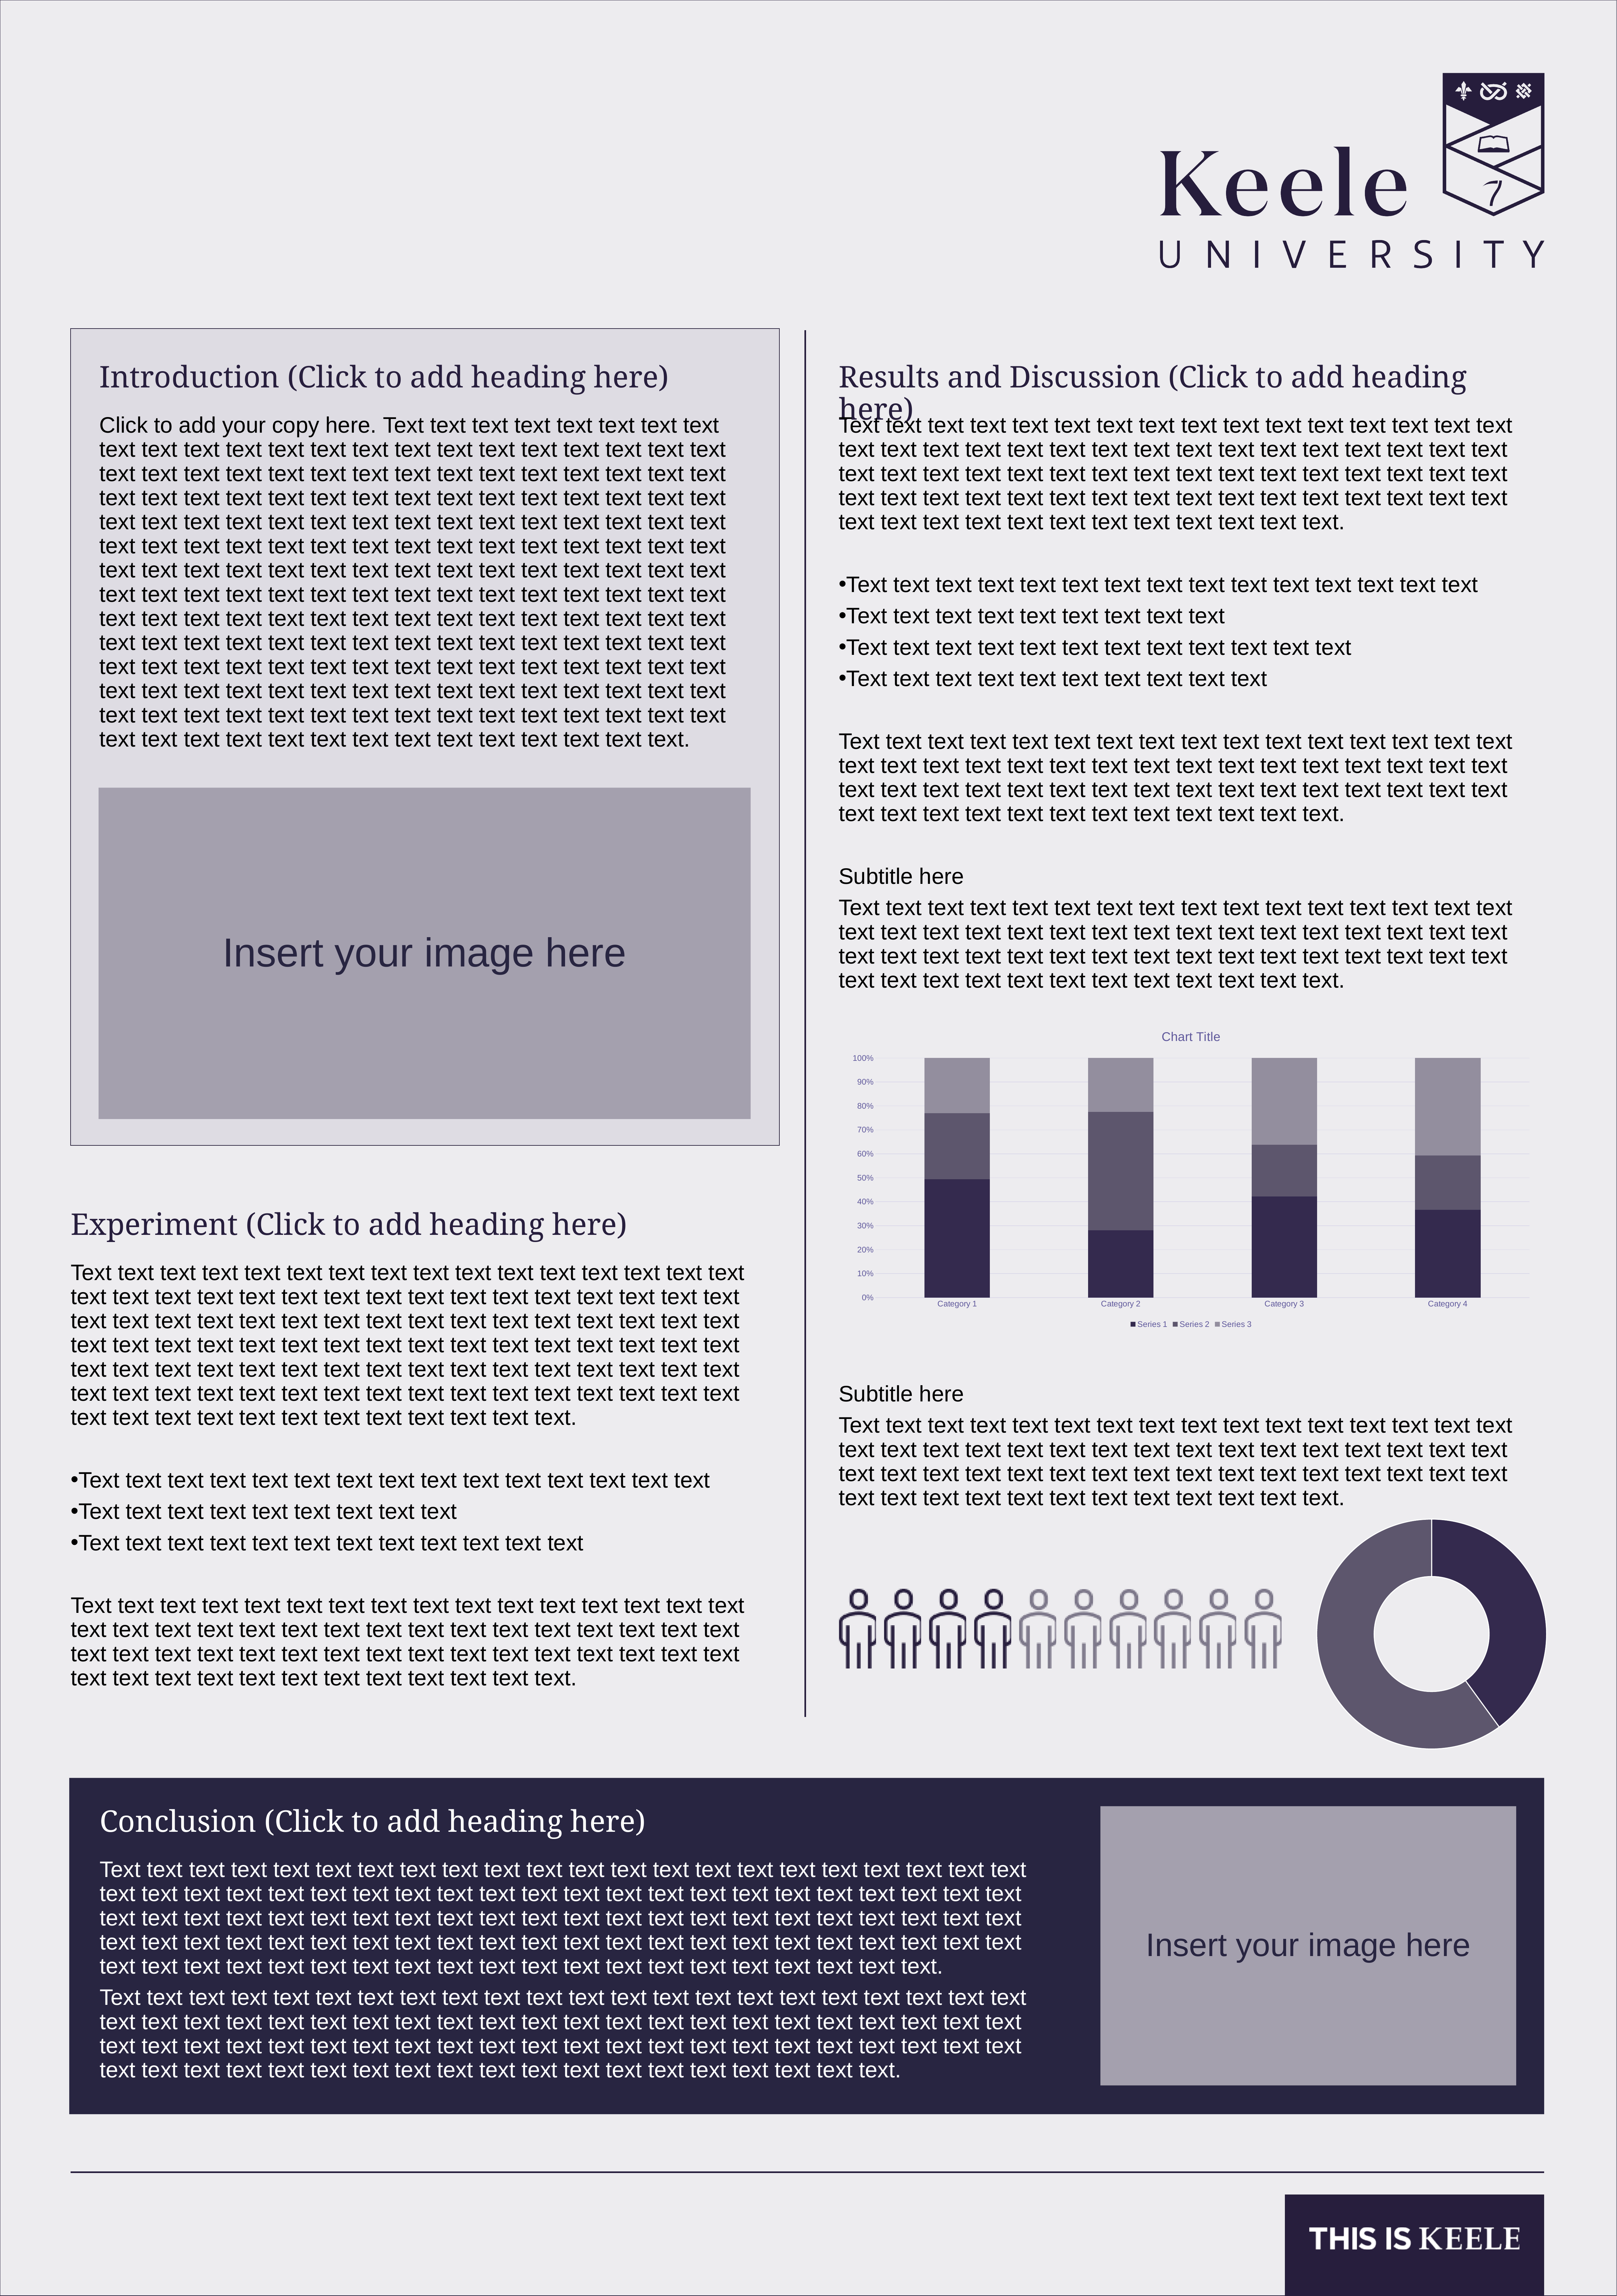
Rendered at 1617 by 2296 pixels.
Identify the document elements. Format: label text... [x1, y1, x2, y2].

text_box Text text text text text text text text text text text text text text text text text text text text text text text text text text text text text text text text text text text text text text text text text text text text text text text text text text text text text text text text text text text text text text text text text text text text text text text text text text text text text text text text text text text text text text text text text text text text text text text text text text text text text text text text text text text text. Text text text text text text text text text text text text text text text text text text text text text text text text text text text text text text text text text text text text text text text text text text text text text text text text text text text text text text text text text text text text text text text text text text text text text text text text text text text text text text text text text text text text text. [100, 1858, 1040, 2086]
chart [1278, 1495, 1593, 1763]
text_box [69, 1777, 1544, 2114]
text_box Text text text text text text text text text text text text text text text text text text text text text text text text text text text text text text text text text text text text text text text text text text text text text text text text text text text text text text text text text text text text text text text text text text text text text text text text text text text text text text text text text text text text text text text text text text text text text text text text text text text text text text text text text text text text. Text text text text text text text text text text text text text text text Text text text text text text text text text Text text text text text text text text text text text text Text text text text text text text text text text text text text text text text text text text text text text text text text text text text text text text text text text text text text text text text text text text text text text text text text text text text text text text text text text text text. [71, 1261, 780, 1717]
chart [839, 1017, 1544, 1331]
picture [1160, 73, 1544, 268]
text_box [70, 328, 780, 1146]
text_box Insert your image here [1100, 1806, 1516, 2086]
text_box Results and Discussion (Click to add heading here) [839, 362, 1548, 413]
text_box Introduction (Click to add heading here) [99, 362, 751, 413]
text_box Text text text text text text text text text text text text text text text text text text text text text text text text text text text text text text text text text text text text text text text text text text text text text text text text text text text text text text text text text text text text text text text text text text text text text text text text text text text text. Text text text text text text text text text text text text text text text Text text text text text text text text text Text text text text text text text text text text text text Text text text text text text text text text text Text text text text text text text text text text text text text text text text text text text text text text text text text text text text text text text text text text text text text text text text text text text text text text text text text text text text text text text text text text text text. Subtitle here Text text text text text text text text text text text text text text text text text text text text text text text text text text text text text text text text text text text text text text text text text text text text text text text text text text text text text text text text text text text text. [839, 413, 1548, 996]
text_box Experiment (Click to add heading here) [71, 1209, 780, 1261]
text_box Insert your image here [99, 788, 751, 1119]
text_box Click to add your copy here. Text text text text text text text text text text text text text text text text text text text text text text text text text text text text text text text text text text text text text text text text text text text text text text text text text text text text text text text text text text text text text text text text text text text text text text text text text text text text text text text text text text text text text text text text text text text text text text text text text text text text text text text text text text text text text text text text text text text text text text text text text text text text text text text text text text text text text text text text text text text text text text text text text text text text text text text text text text text text text text text text text text text text text text text text text text text text text text text text text text text text text text text text text text text text text text text text text text text text text text text text text text. [99, 413, 751, 745]
text_box Subtitle here Text text text text text text text text text text text text text text text text text text text text text text text text text text text text text text text text text text text text text text text text text text text text text text text text text text text text text text text text text text text text. [839, 1382, 1548, 1513]
text_box Conclusion (Click to add heading here) [100, 1806, 809, 1858]
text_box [839, 1589, 1278, 1668]
